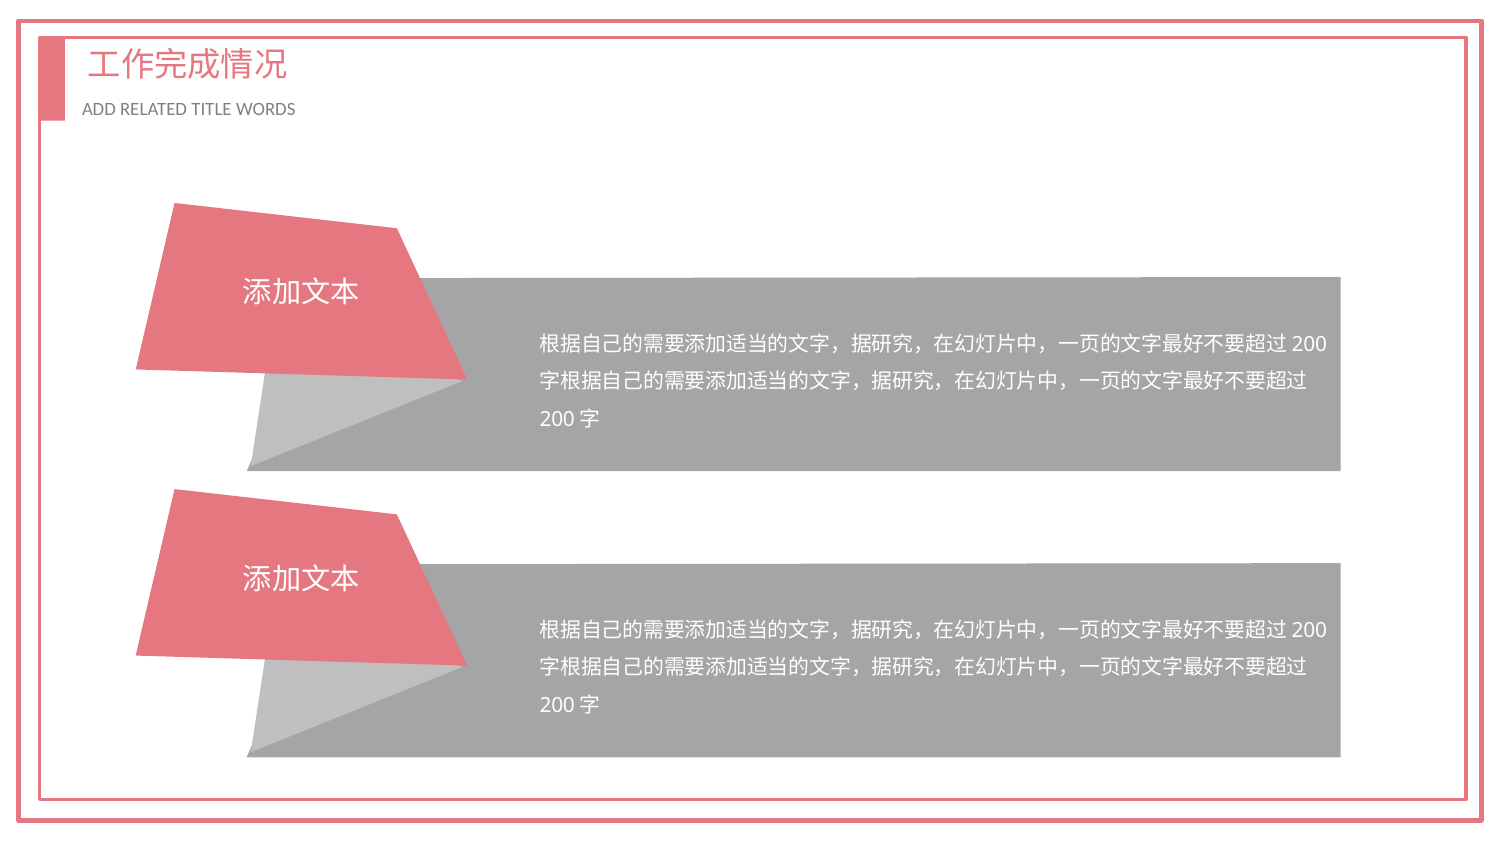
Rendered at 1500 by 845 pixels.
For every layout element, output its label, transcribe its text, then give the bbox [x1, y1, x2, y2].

text_box [250, 374, 463, 467]
text_box [250, 660, 463, 753]
text_box 添加文本 [135, 489, 468, 666]
text_box 根据自己的需要添加适当的文字，据研究，在幻灯片中，一页的文字最好不要超过200字根据自己的需要添加适当的文字，据研究，在幻灯片中，一页的文字最好不要超过200字 [246, 563, 1341, 758]
text_box 添加文本 [135, 202, 468, 380]
text_box 根据自己的需要添加适当的文字，据研究，在幻灯片中，一页的文字最好不要超过200字根据自己的需要添加适当的文字，据研究，在幻灯片中，一页的文字最好不要超过200字 [246, 277, 1341, 472]
